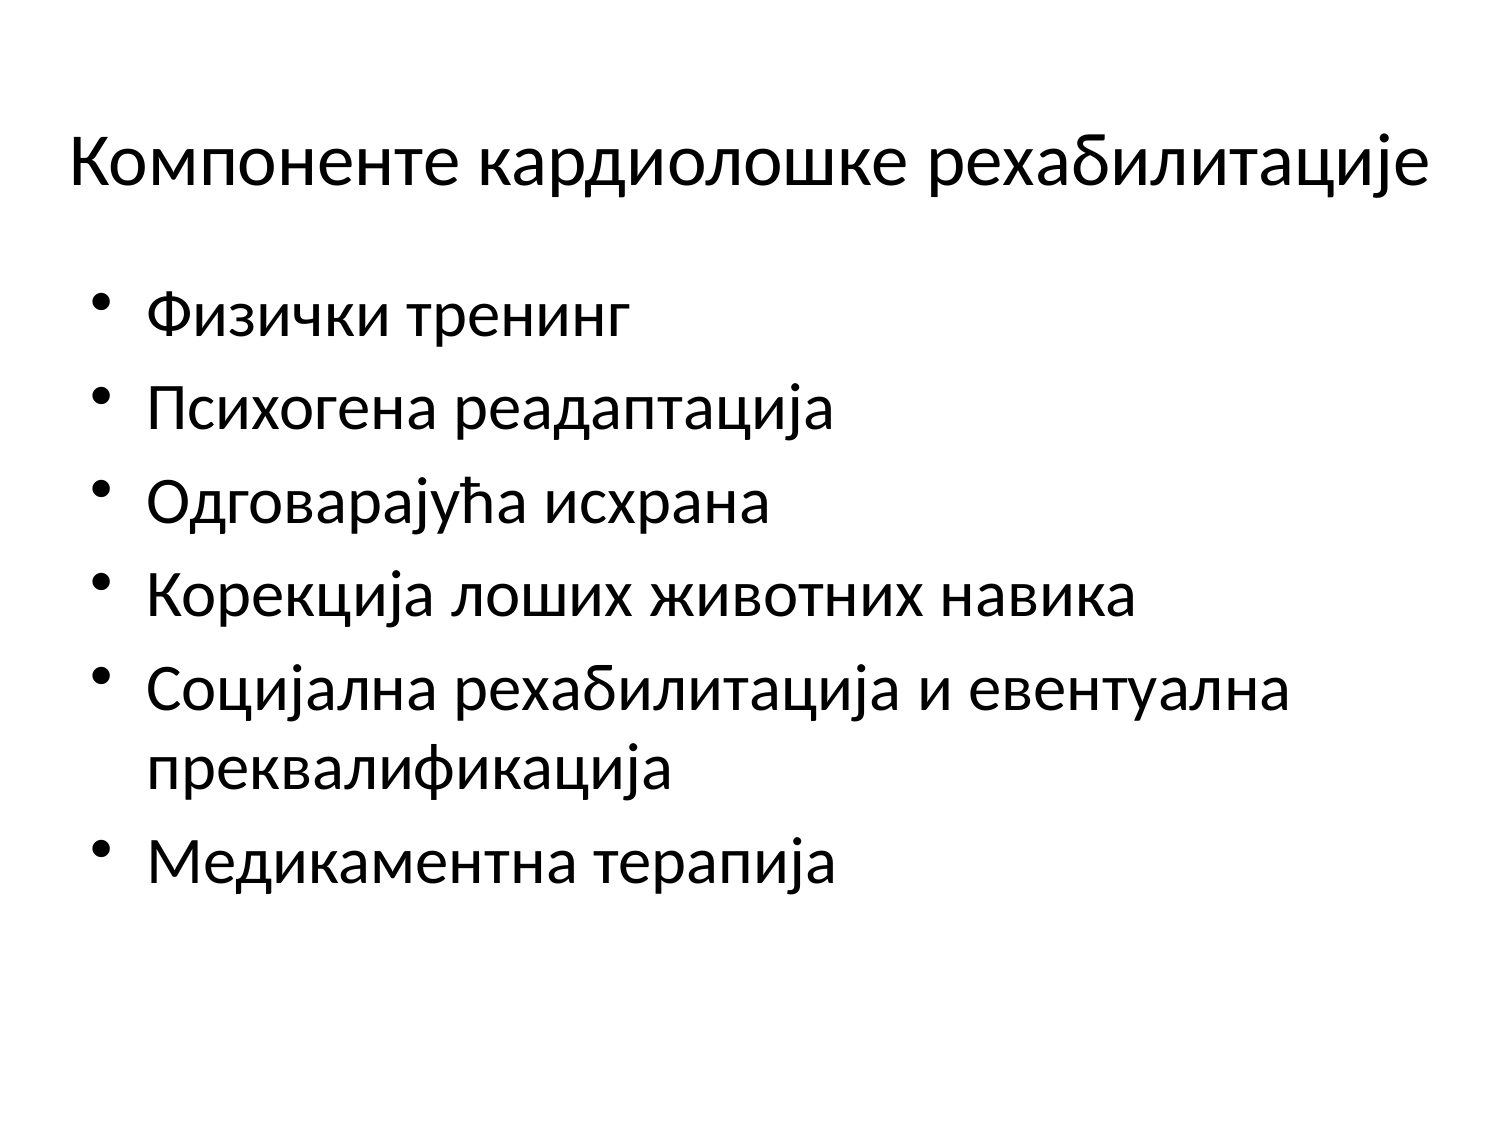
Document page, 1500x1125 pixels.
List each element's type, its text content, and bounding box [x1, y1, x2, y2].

title Компоненте кардиолошке рехабилитације [41, 45, 1459, 208]
list Физички тренинг Психогена реадаптација Одговарајућа исхрана Корекција лоших животних навика Социјална рехабилитација и евентуална преквалификација Медикаментна терапија [75, 262, 1425, 1005]
